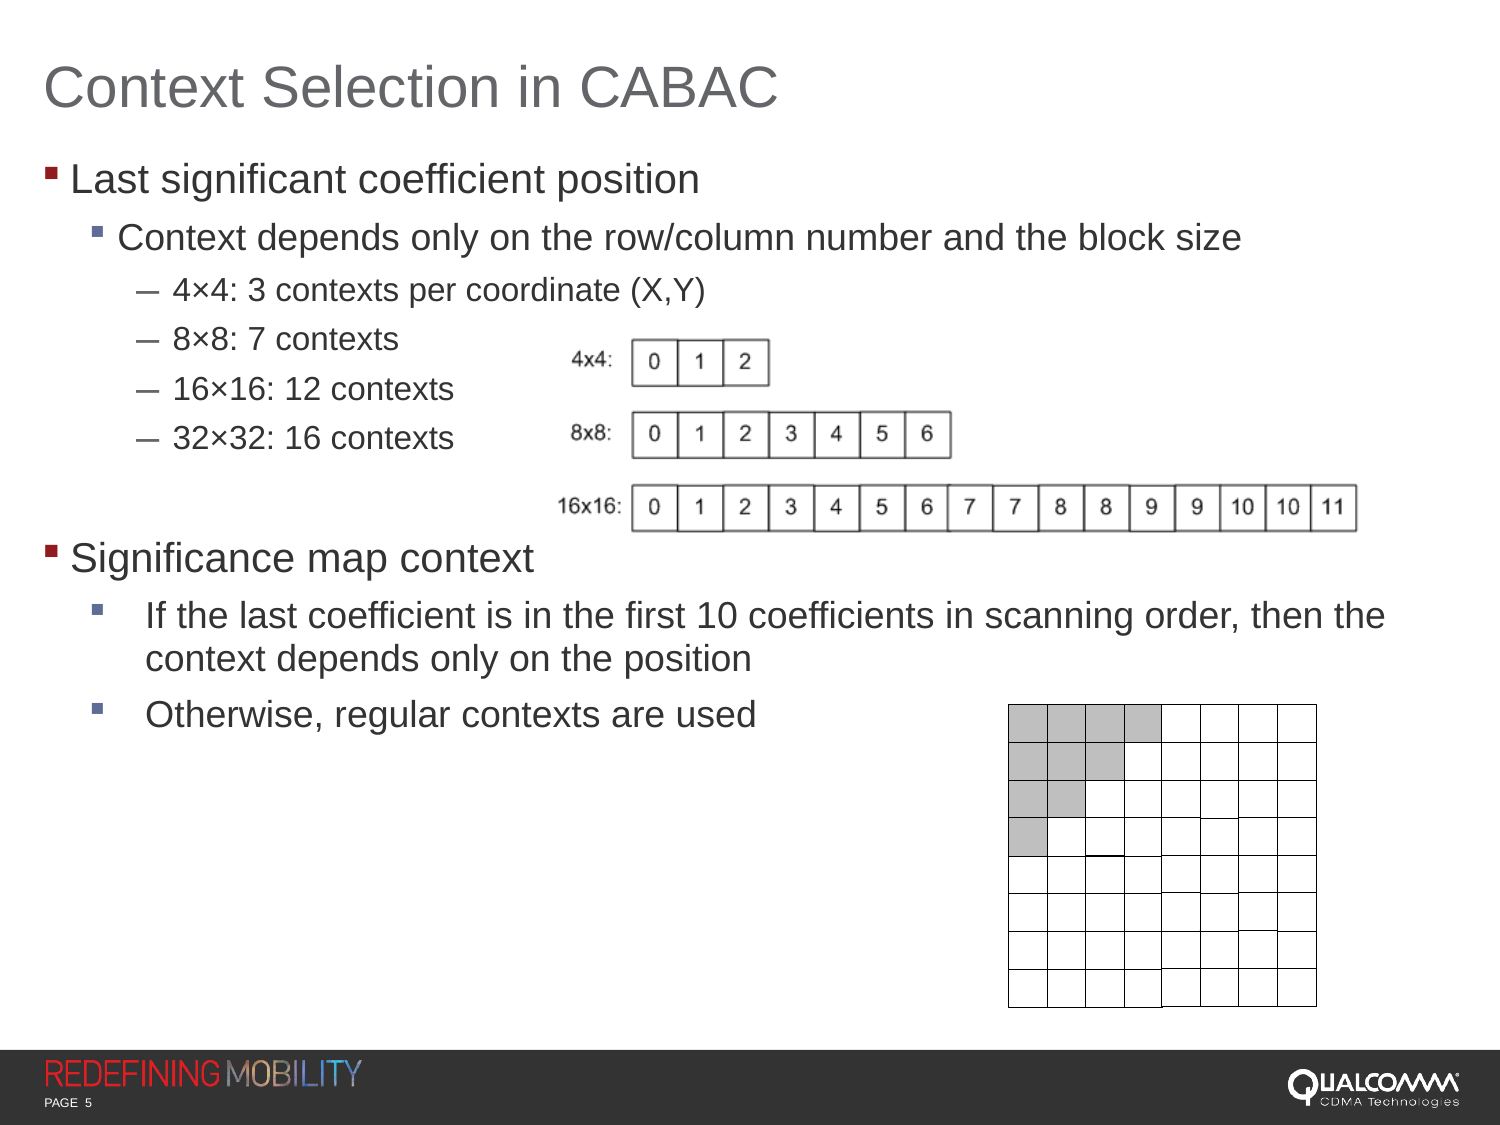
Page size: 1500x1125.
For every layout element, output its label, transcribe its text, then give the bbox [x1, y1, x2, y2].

picture [1278, 1058, 1478, 1114]
title Context Selection in CABAC [28, 44, 1462, 138]
picture [549, 329, 1372, 563]
picture [30, 1048, 372, 1099]
list Last significant coefficient position Context depends only on the row/column number and the block size 4×4: 3 contexts per coordinate (X,Y) 8×8: 7 contexts 16×16: 12 contexts 32×32: 16 contexts Significance map context If the last coefficient is in the first 10 coefficients in scanning order, then the context depends only on the position Otherwise, regular contexts are used [26, 148, 1457, 1021]
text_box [1005, 691, 1332, 1023]
